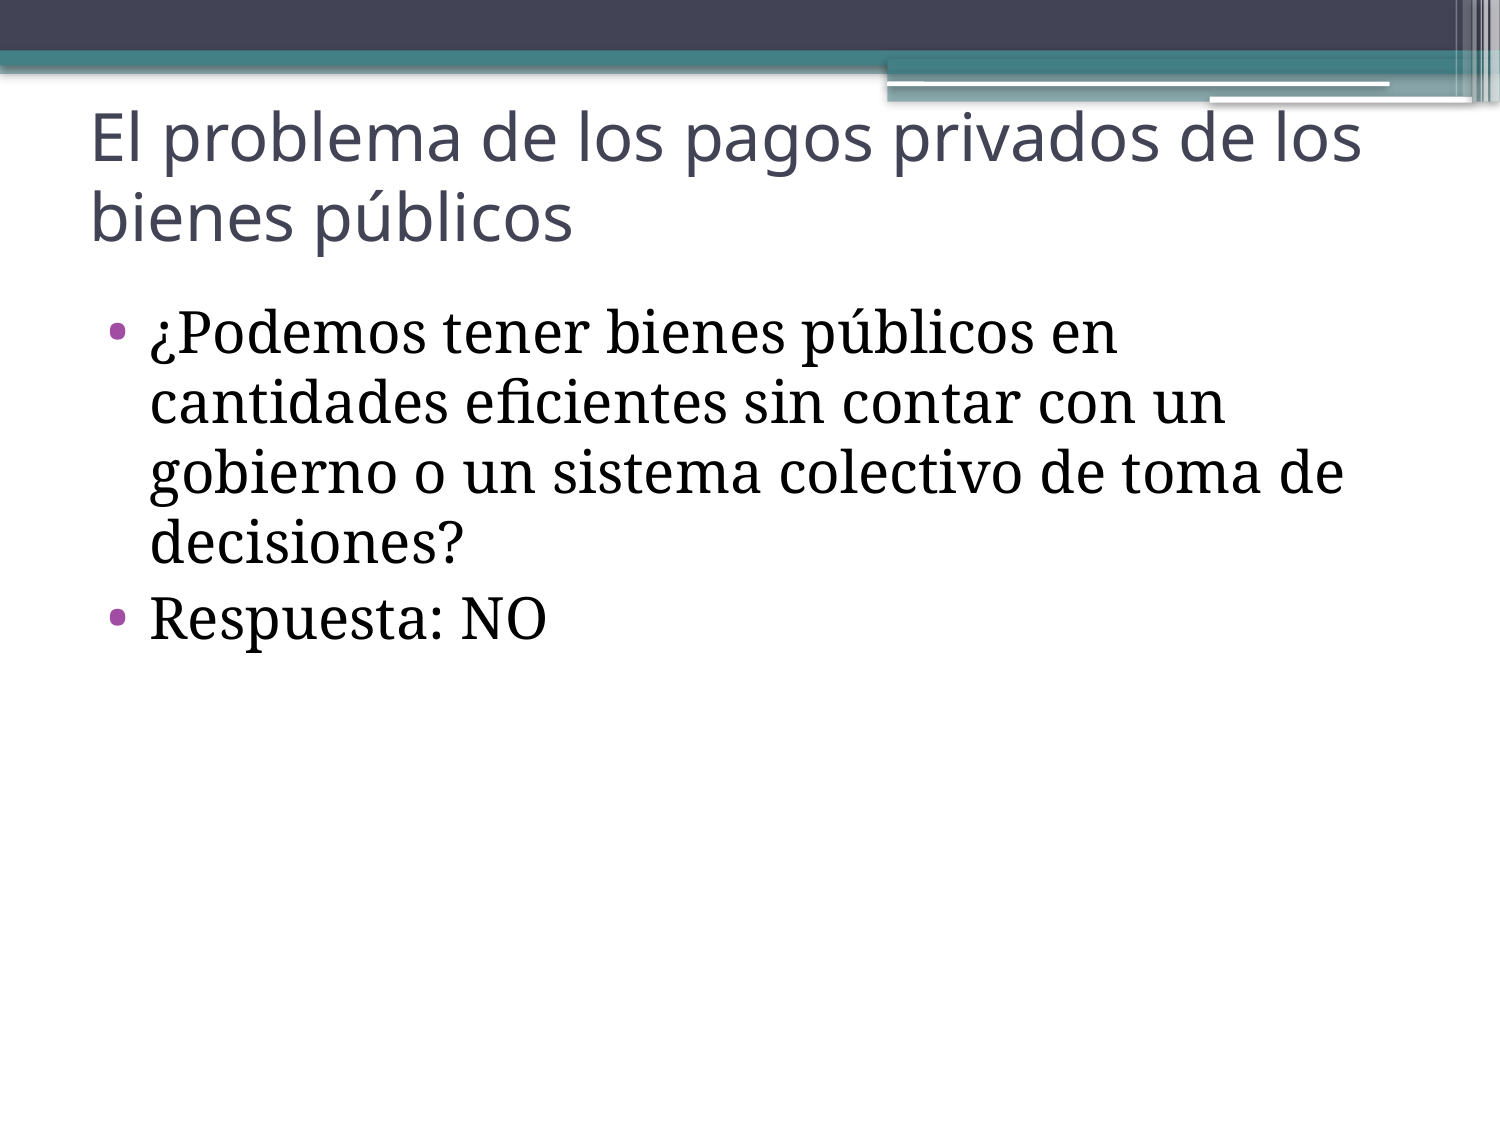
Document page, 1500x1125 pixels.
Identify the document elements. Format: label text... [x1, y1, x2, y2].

list ¿Podemos tener bienes públicos en cantidades eficientes sin contar con un gobierno o un sistema colectivo de toma de decisiones? Respuesta: NO [75, 287, 1425, 1004]
title El problema de los pagos privados de los bienes públicos [75, 87, 1425, 263]
